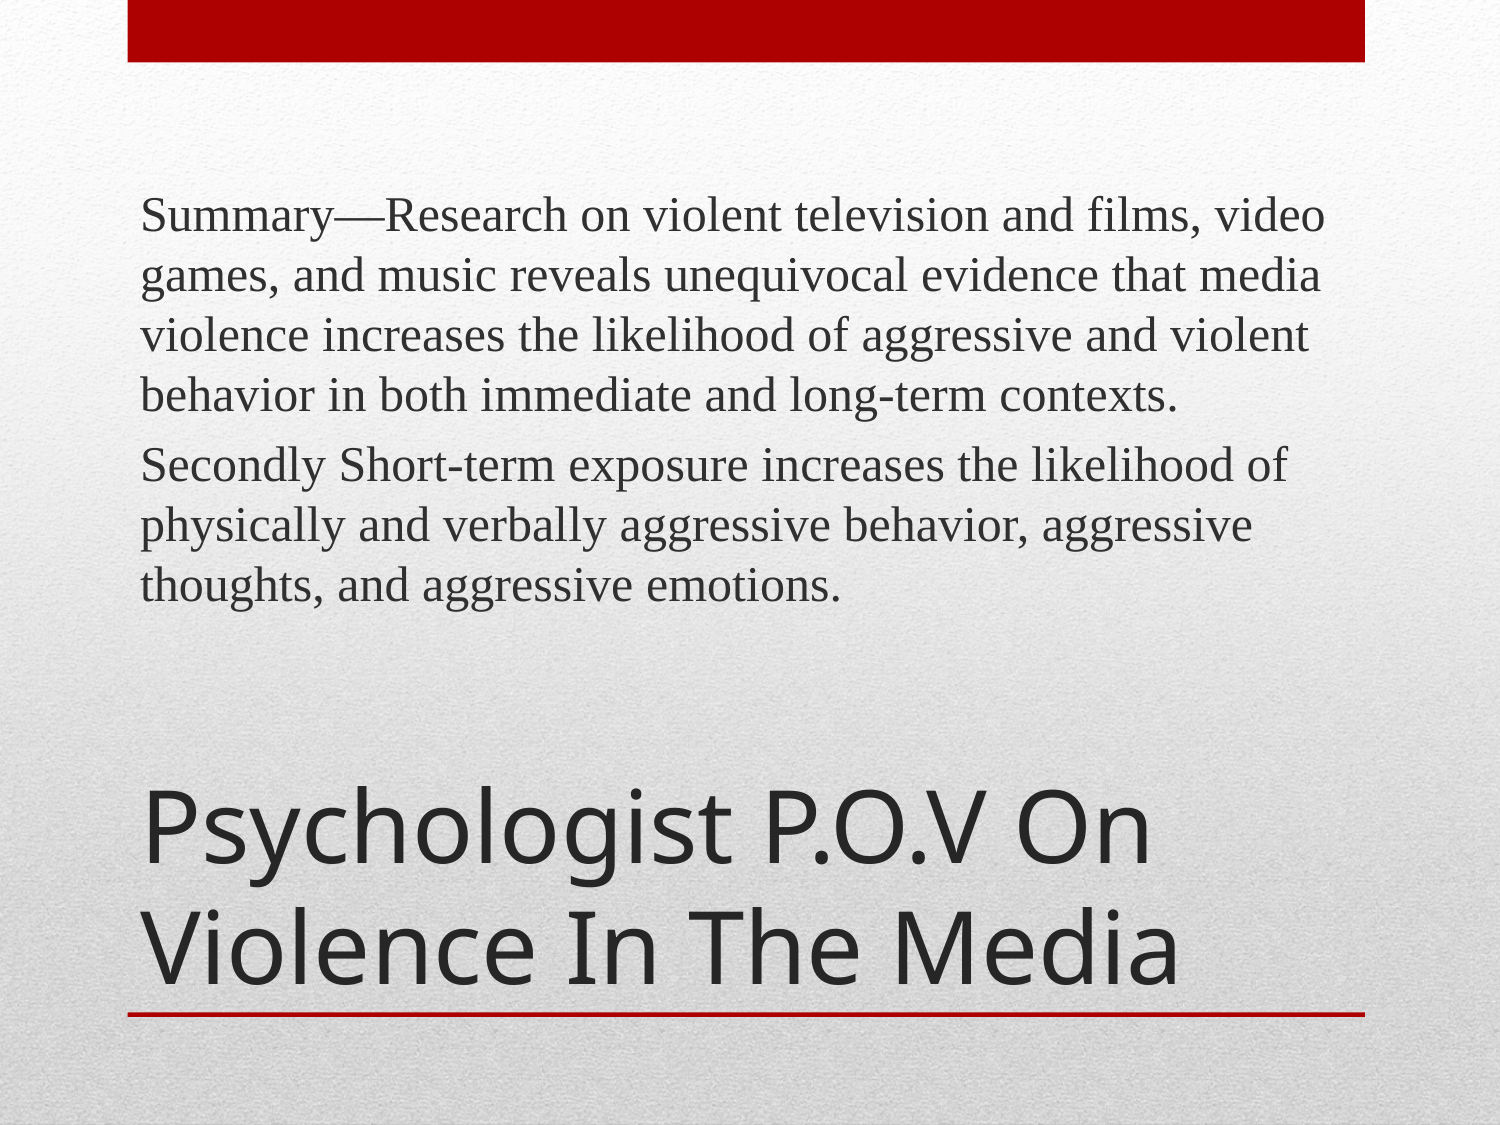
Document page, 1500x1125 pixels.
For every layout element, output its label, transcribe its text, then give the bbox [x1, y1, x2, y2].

title Psychologist P.O.V On Violence In The Media [125, 750, 1238, 1013]
list Summary—Research on violent television and films, video games, and music reveals unequivocal evidence that media violence increases the likelihood of aggressive and violent behavior in both immediate and long-term contexts. Secondly Short-term exposure increases the likelihood of physically and verbally aggressive behavior, aggressive thoughts, and aggressive emotions. [125, 112, 1363, 750]
